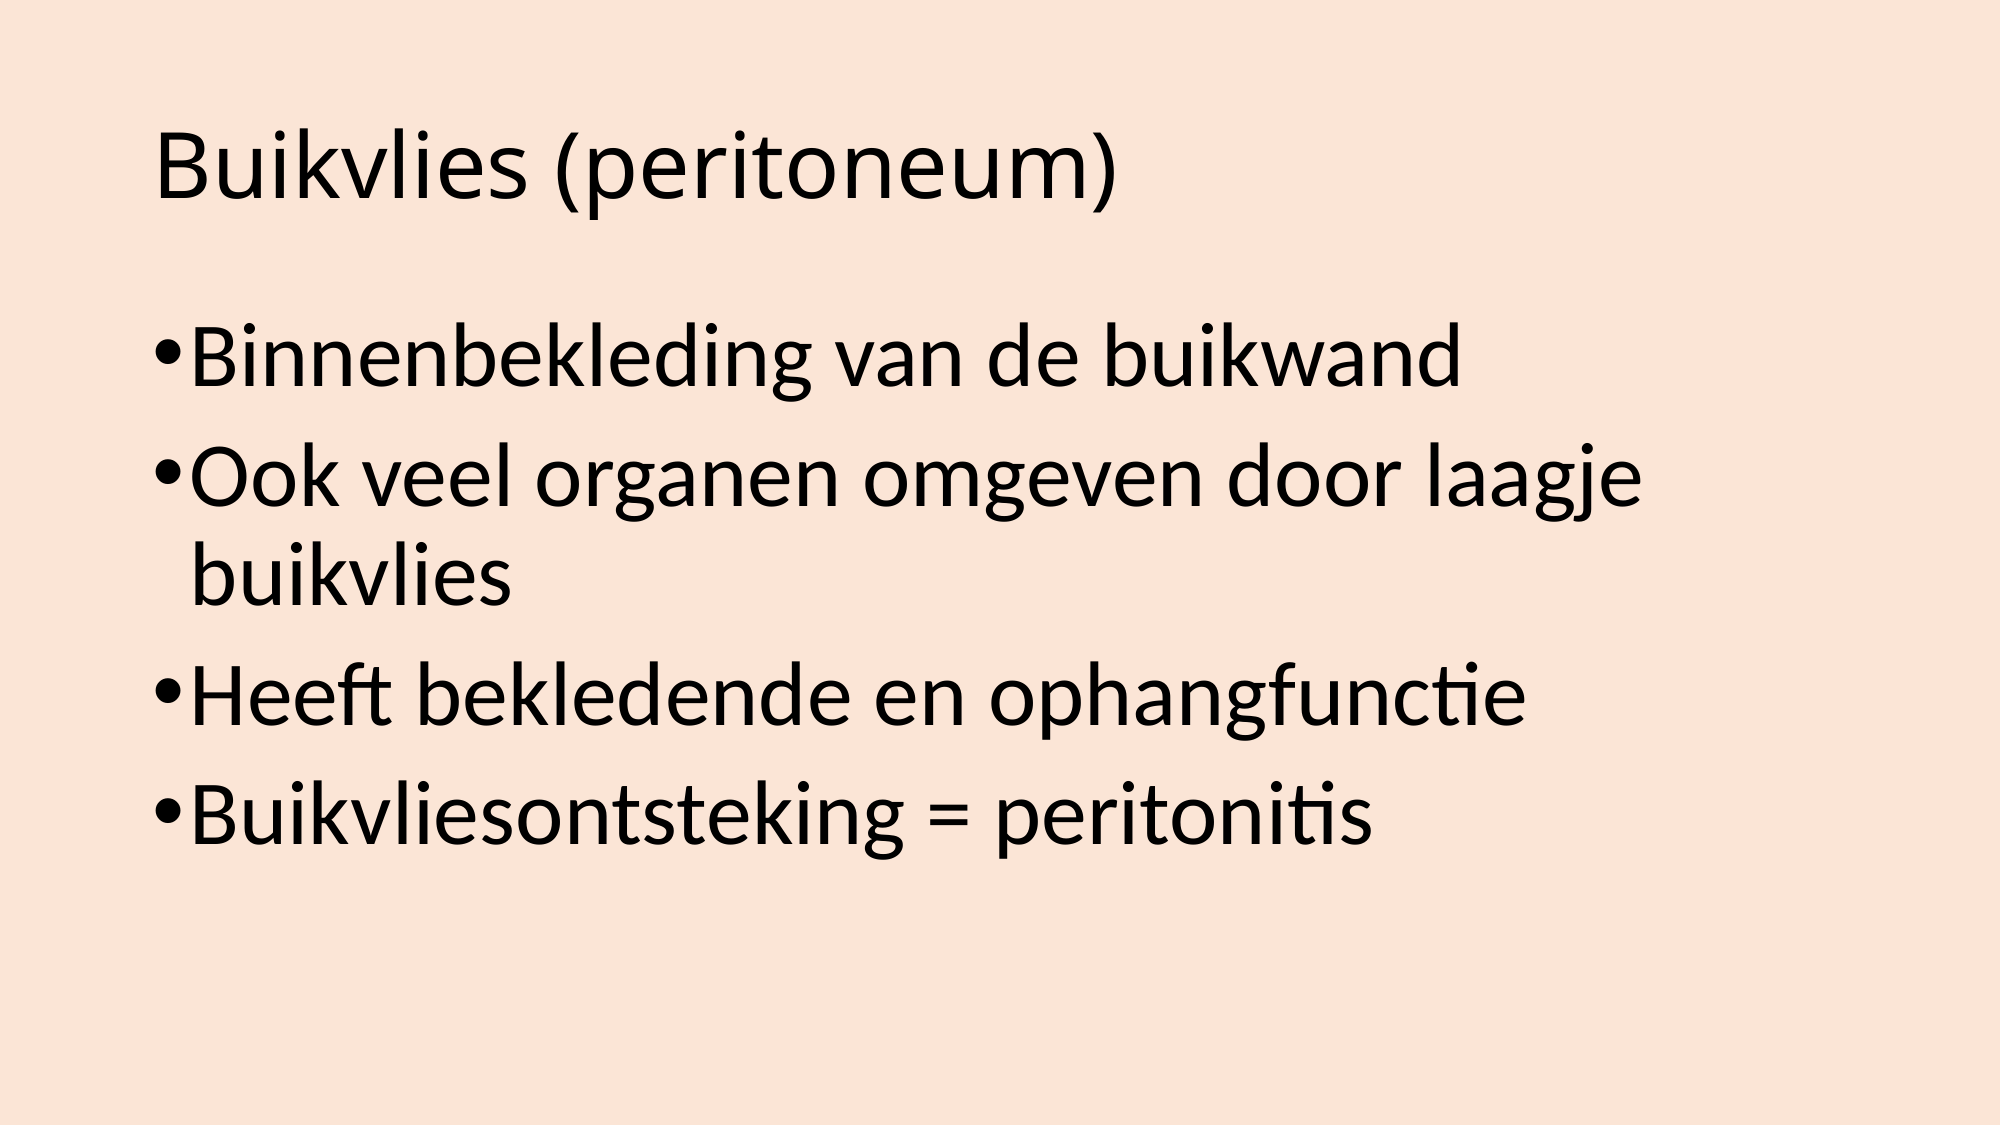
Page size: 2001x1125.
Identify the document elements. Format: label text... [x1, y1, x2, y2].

list Binnenbekleding van de buikwand Ook veel organen omgeven door laagje buikvlies Heeft bekledende en ophangfunctie Buikvliesontsteking = peritonitis [137, 299, 1863, 1014]
title Buikvlies (peritoneum) [137, 59, 1863, 278]
